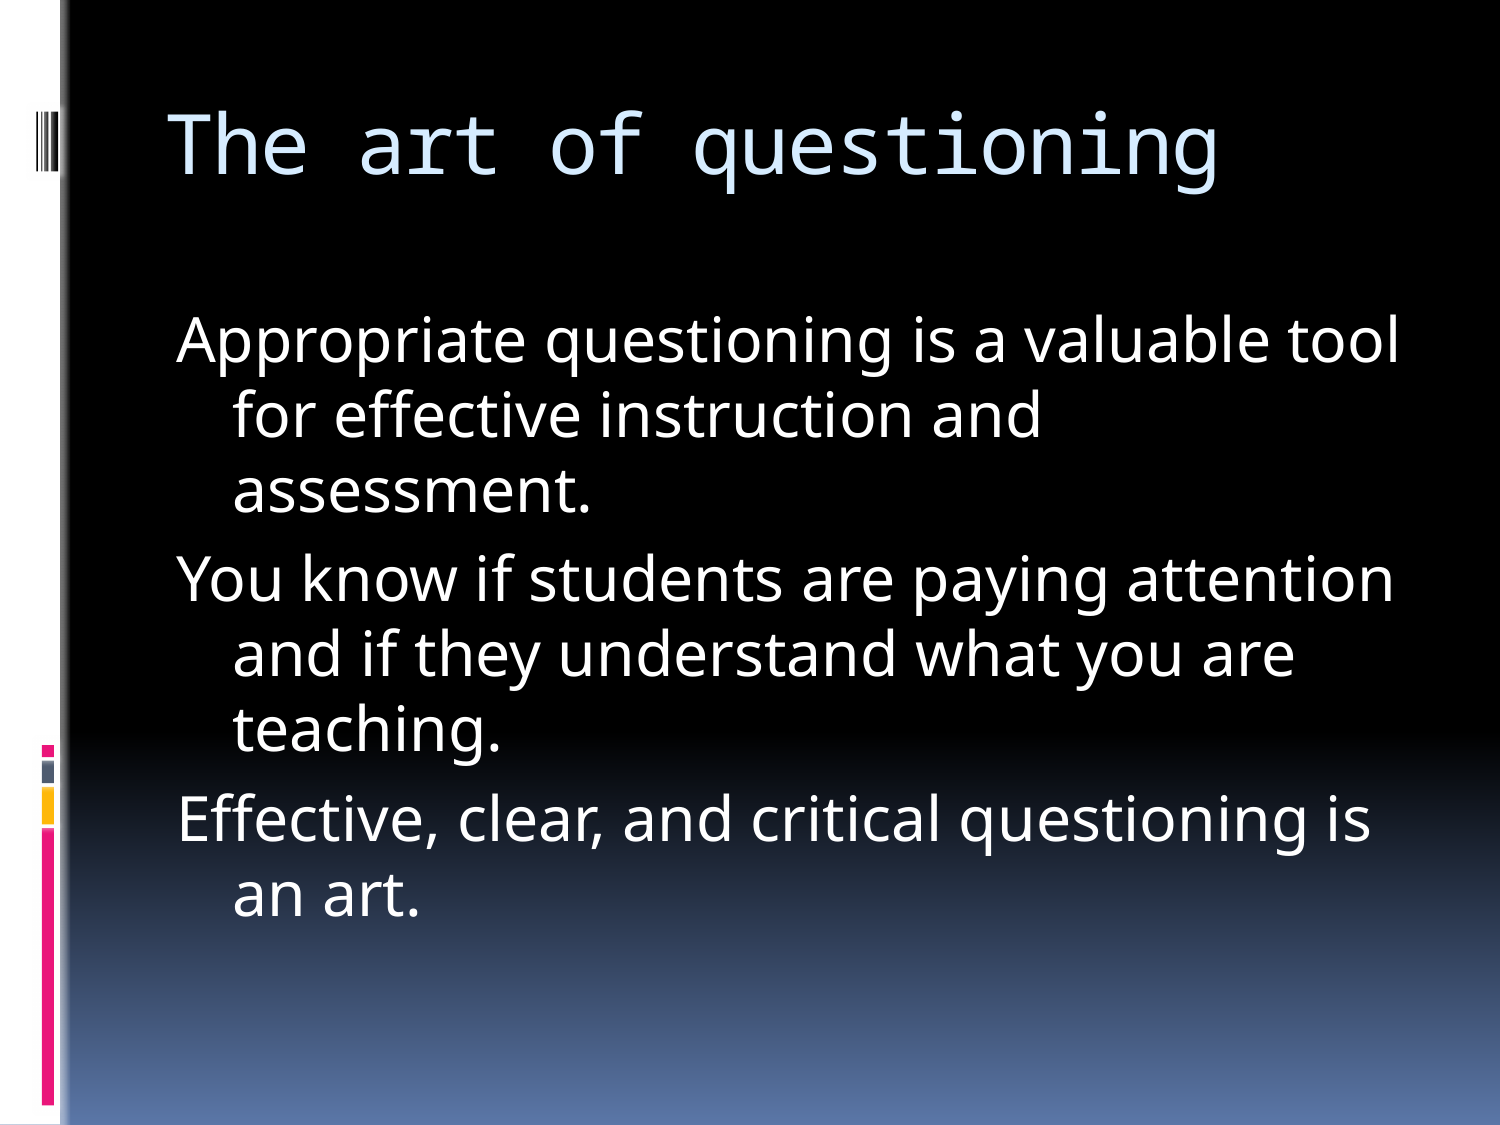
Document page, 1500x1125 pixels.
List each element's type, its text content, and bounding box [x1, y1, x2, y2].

list Appropriate questioning is a valuable tool for effective instruction and assessment. You know if students are paying attention and if they understand what you are teaching. Effective, clear, and critical questioning is an art. [150, 292, 1425, 1043]
title The art of questioning [150, 83, 1425, 234]
